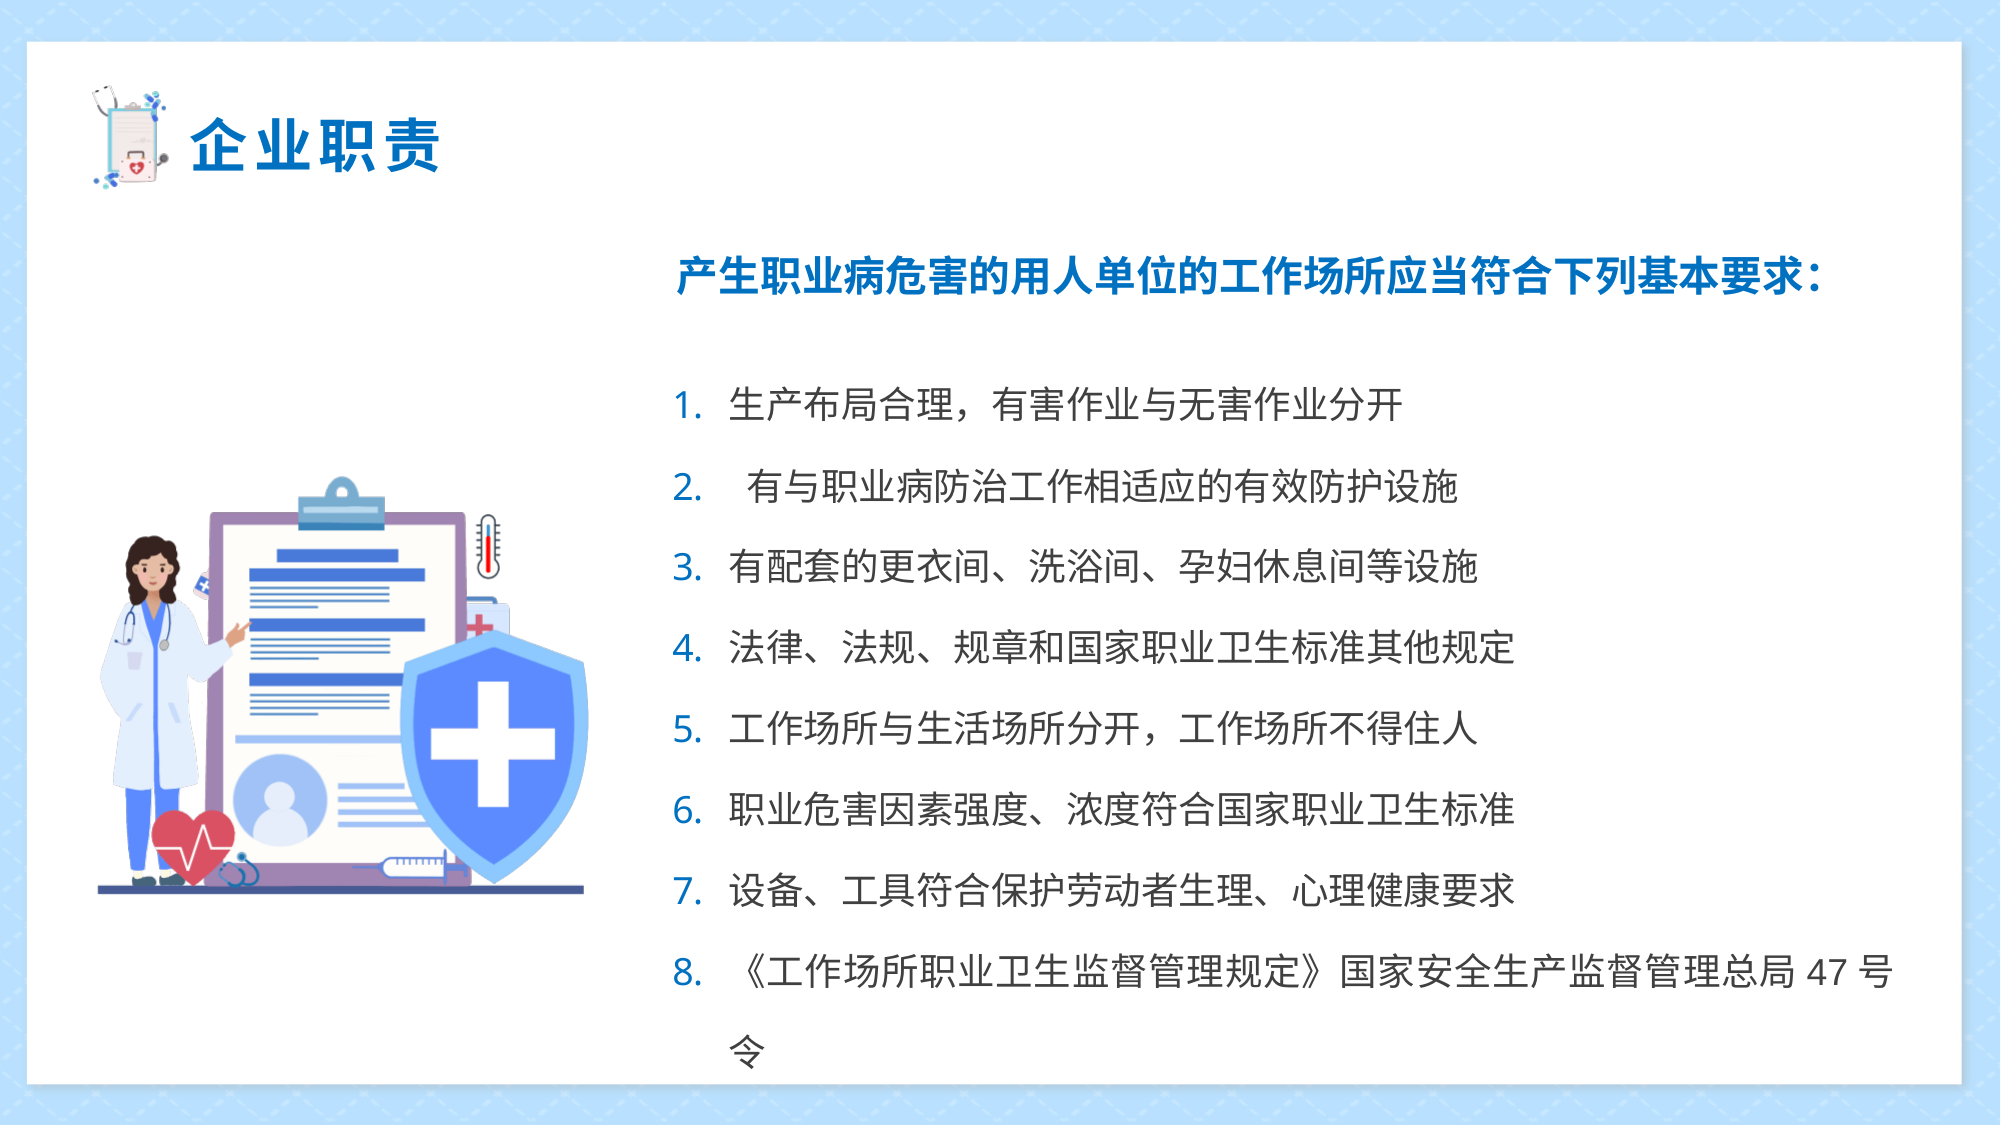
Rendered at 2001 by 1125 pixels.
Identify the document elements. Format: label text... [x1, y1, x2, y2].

picture [0, 0, 2000, 1125]
text_box 产生职业病危害的用人单位的工作场所应当符合下列基本要求： [657, 212, 2000, 312]
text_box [66, 78, 507, 206]
text_box 生产布局合理，有害作业与无害作业分开 有与职业病防治工作相适应的有效防护设施 有配套的更衣间、洗浴间、孕妇休息间等设施 法律、法规、规章和国家职业卫生标准其他规定 工作场所与生活场所分开，工作场所不得住人 职业危害因素强度、浓度符合国家职业卫生标准 设备、工具符合保护劳动者生理、心理健康要求 《工作场所职业卫生监督管理规定》国家安全生产监督管理总局47号令 [657, 338, 1910, 1001]
